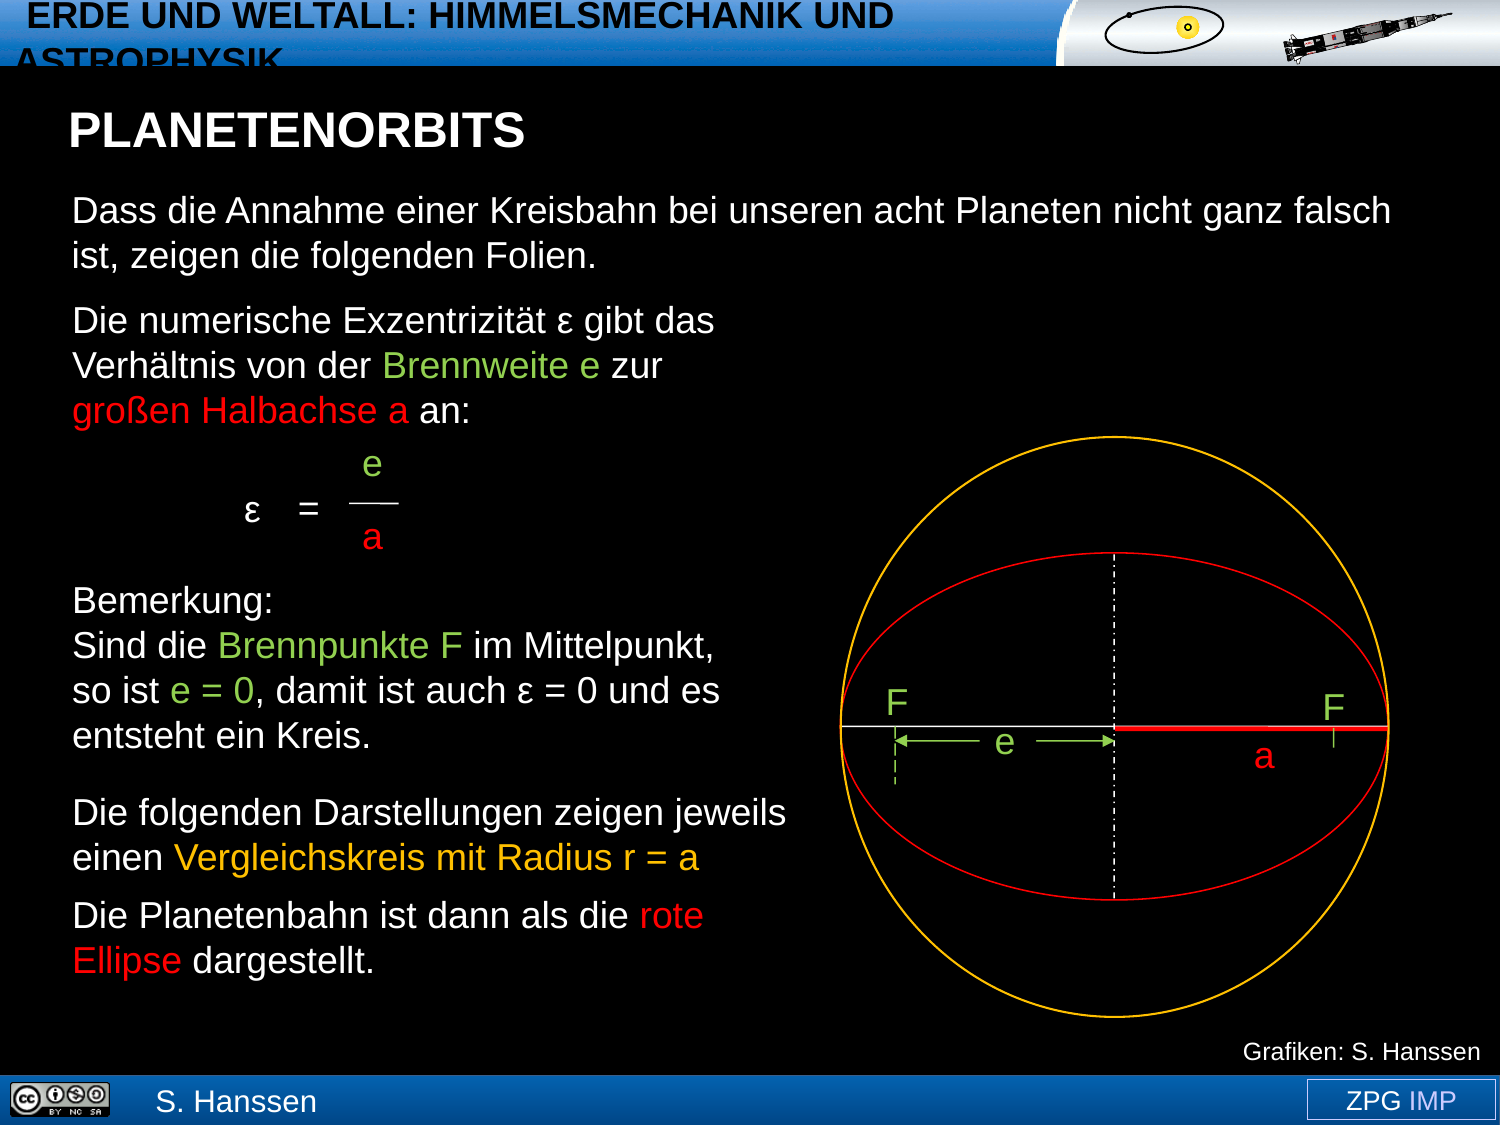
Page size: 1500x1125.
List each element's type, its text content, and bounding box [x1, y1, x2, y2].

picture [23, 52, 30, 63]
text_box Grafiken: S. Hanssen [1227, 1028, 1500, 1074]
text_box Dass die Annahme einer Kreisbahn bei unseren acht Planeten nicht ganz falsch ist, zeigen die folgenden Folien. [56, 217, 1433, 284]
picture [59, 6, 64, 14]
picture [1415, 0, 1500, 66]
text_box Bemerkung: Sind die Brennpunkte F im Mittelpunkt, so ist e = 0, damit ist auch ε = 0 und es entsteht ein Kreis. [57, 568, 750, 764]
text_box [282, 431, 438, 566]
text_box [870, 670, 1116, 785]
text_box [1307, 675, 1356, 748]
text_box Die folgenden Darstellungen zeigen jeweils einen Vergleichskreis mit Radius r = a Die Planetenbahn ist dann als die rote Ellipse dargestellt. [57, 780, 817, 989]
text_box ε [229, 477, 278, 568]
text_box [840, 437, 1389, 1017]
picture [10, 1082, 110, 1117]
picture [0, 0, 64, 66]
text_box Planetenorbits [53, 90, 1437, 217]
text_box 2. Kepler-Gesetz [64, 0, 1415, 90]
text_box Die numerische Exzentrizität ε gibt das Verhältnis von der Brennweite e zur großen Halbachse a an: [57, 288, 749, 439]
